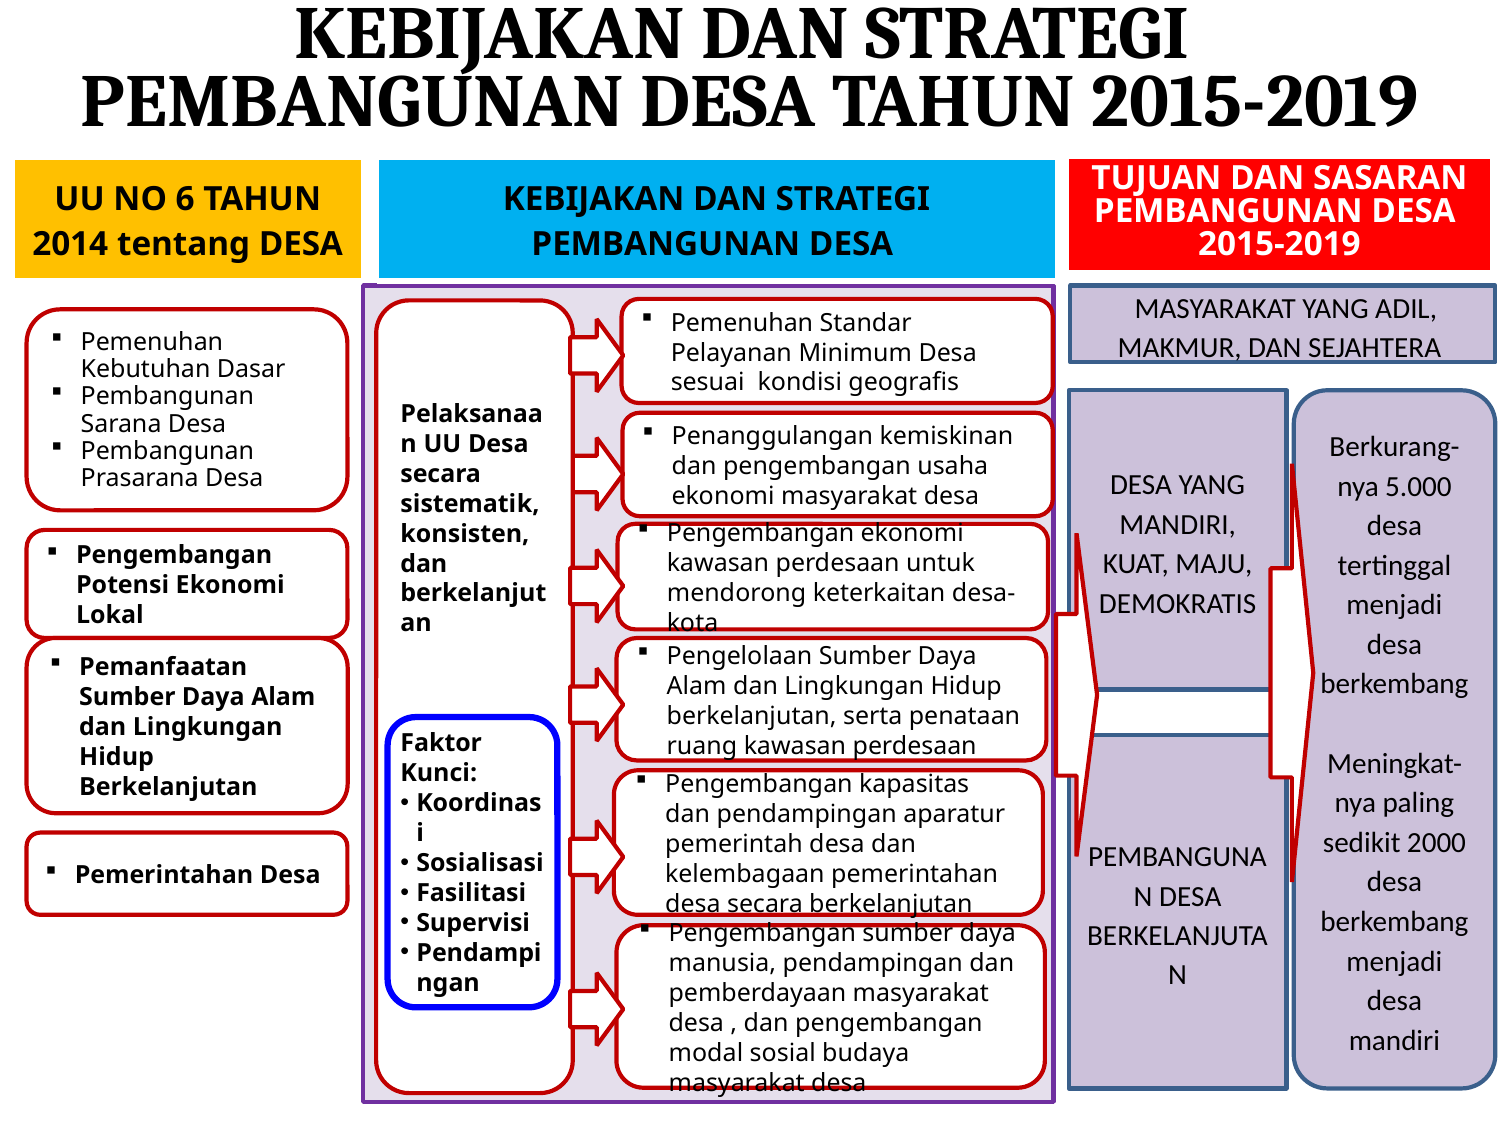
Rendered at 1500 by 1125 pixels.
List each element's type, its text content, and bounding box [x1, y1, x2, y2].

text_box [570, 668, 624, 741]
text_box PEMBANGUNAN DESA BERKELANJUTAN [1067, 1080, 1289, 1091]
text_box Pengembangan kapasitas dan pendampingan aparatur pemerintah desa dan kelembagaan pemerintahan desa secara berkelanjutan [613, 770, 1043, 915]
text_box PEMBANGUNAN DESA BERKELANJUTAN [1067, 733, 1289, 1019]
text_box [570, 972, 624, 1046]
table_header UU NO 6 TAHUN 2014 tentang DESA [15, 160, 361, 278]
text_box Berkurang-nya 5.000 desa tertinggal menjadi desa berkembang Meningkat-nya paling sedikit 2000 desa berkembang menjadi desa mandiri [1291, 388, 1498, 1091]
text_box Pemenuhan Kebutuhan Dasar Pembangunan Sarana Desa Pembangunan Prasarana Desa [26, 309, 348, 511]
text_box [570, 319, 624, 392]
text_box [1270, 463, 1314, 882]
text_box Pelaksanaan UU Desa secara sistematik, konsisten, dan berkelanjutan Faktor Kunci: Koordinasi Sosialisasi Fasilitasi Supervisi Pendampingan [376, 300, 573, 1094]
table_header KEBIJAKAN DAN STRATEGI PEMBANGUNAN DESA [379, 160, 1055, 278]
text_box [385, 714, 560, 1010]
text_box Pengembangan sumber daya manusia, pendampingan dan pemberdayaan masyarakat desa , dan pengembangan modal sosial budaya masyarakat desa [616, 925, 1045, 1088]
text_box [1055, 533, 1098, 857]
text_box DESA YANG MANDIRI, KUAT, MAJU, DEMOKRATIS [1067, 388, 1289, 692]
text_box Pengembangan ekonomi kawasan perdesaan untuk mendorong keterkaitan desa-kota [617, 523, 1049, 630]
text_box 58 [1059, 1019, 1301, 1080]
text_box [570, 820, 624, 894]
text_box Pengembangan Potensi Ekonomi Lokal [26, 529, 348, 638]
text_box [573, 437, 624, 511]
text_box KEBIJAKAN DAN STRATEGI PEMBANGUNAN DESA TAHUN 2015-2019 [0, 2, 1500, 144]
text_box Penanggulangan kemiskinan dan pengembangan usaha ekonomi masyarakat desa [622, 412, 1053, 517]
text_box Pemanfaatan Sumber Daya Alam dan Lingkungan Hidup Berkelanjutan [26, 637, 348, 814]
text_box Pemenuhan Standar Pelayanan Minimum Desa sesuai kondisi geografis [621, 298, 1053, 404]
text_box MASYARAKAT YANG ADIL, MAKMUR, DAN SEJAHTERA [1068, 283, 1497, 364]
table_header TUJUAN DAN SASARAN PEMBANGUNAN DESA 2015-2019 [1069, 159, 1490, 270]
text_box [570, 549, 624, 623]
text_box [362, 285, 1054, 1102]
text_box Pemerintahan Desa [26, 832, 348, 915]
text_box Pengelolaan Sumber Daya Alam dan Lingkungan Hidup berkelanjutan, serta penataan ruang kawasan perdesaan [616, 637, 1047, 761]
